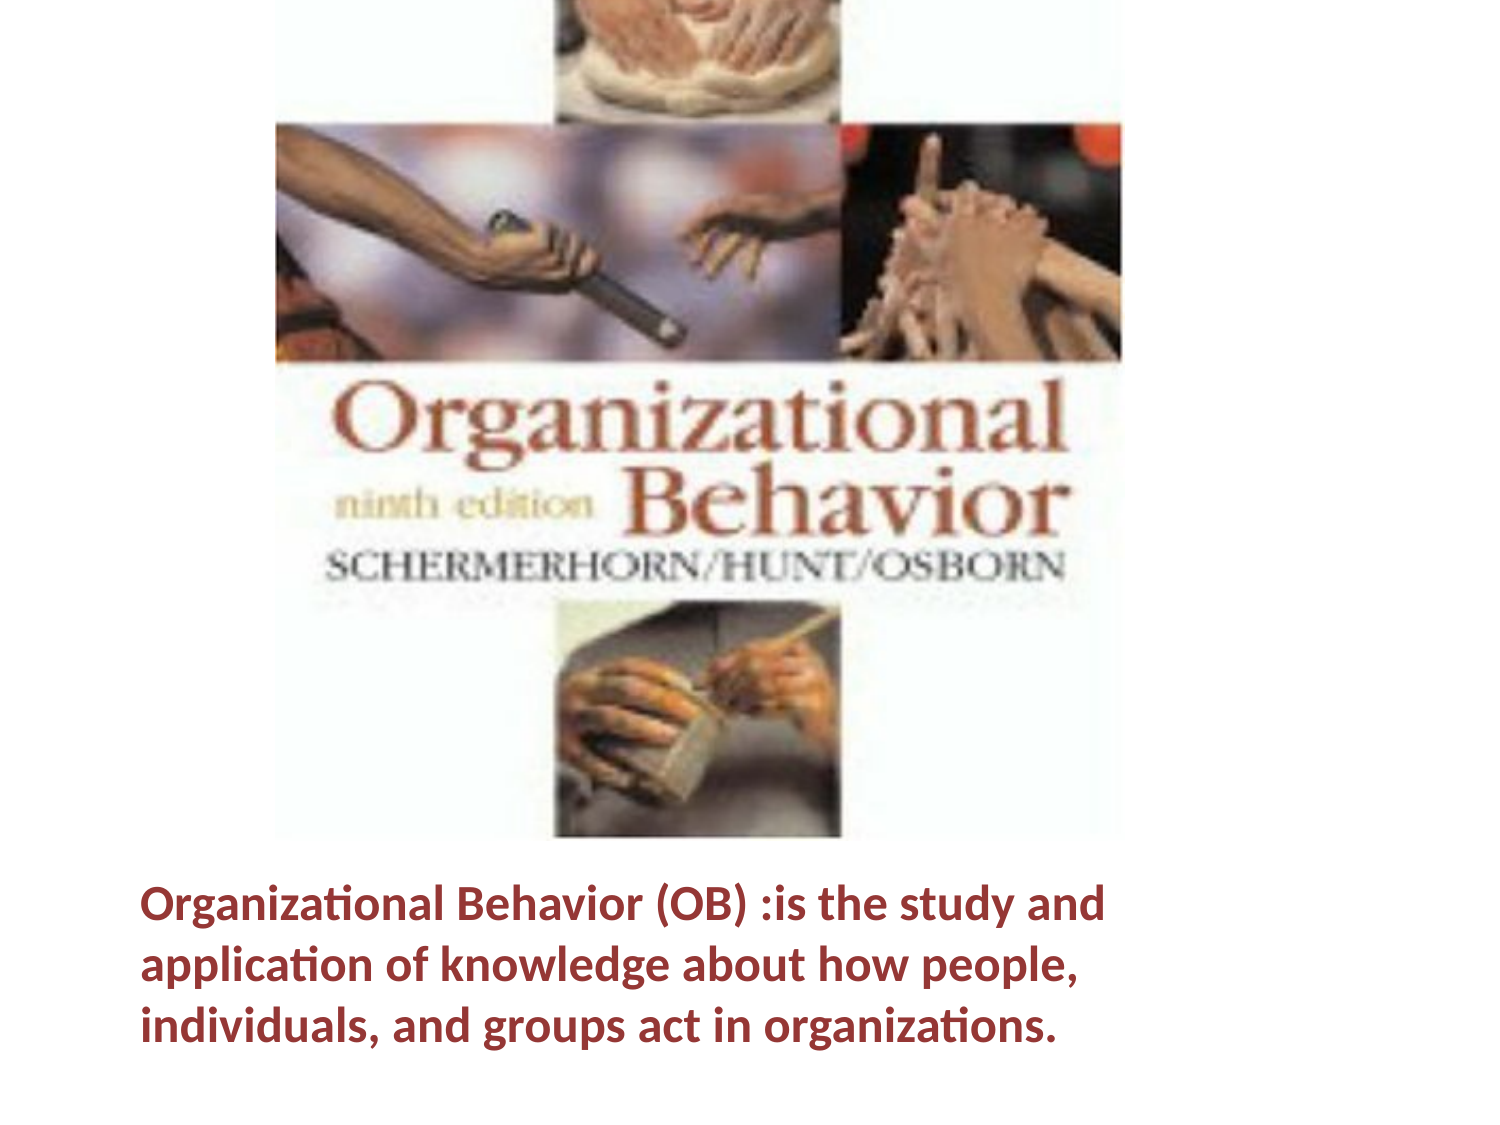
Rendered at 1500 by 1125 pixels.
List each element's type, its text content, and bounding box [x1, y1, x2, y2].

picture [274, 0, 1126, 841]
subtitle Organizational Behavior (OB) :is the study and application of knowledge about how people, individuals, and groups act in organizations. [125, 650, 1338, 1063]
